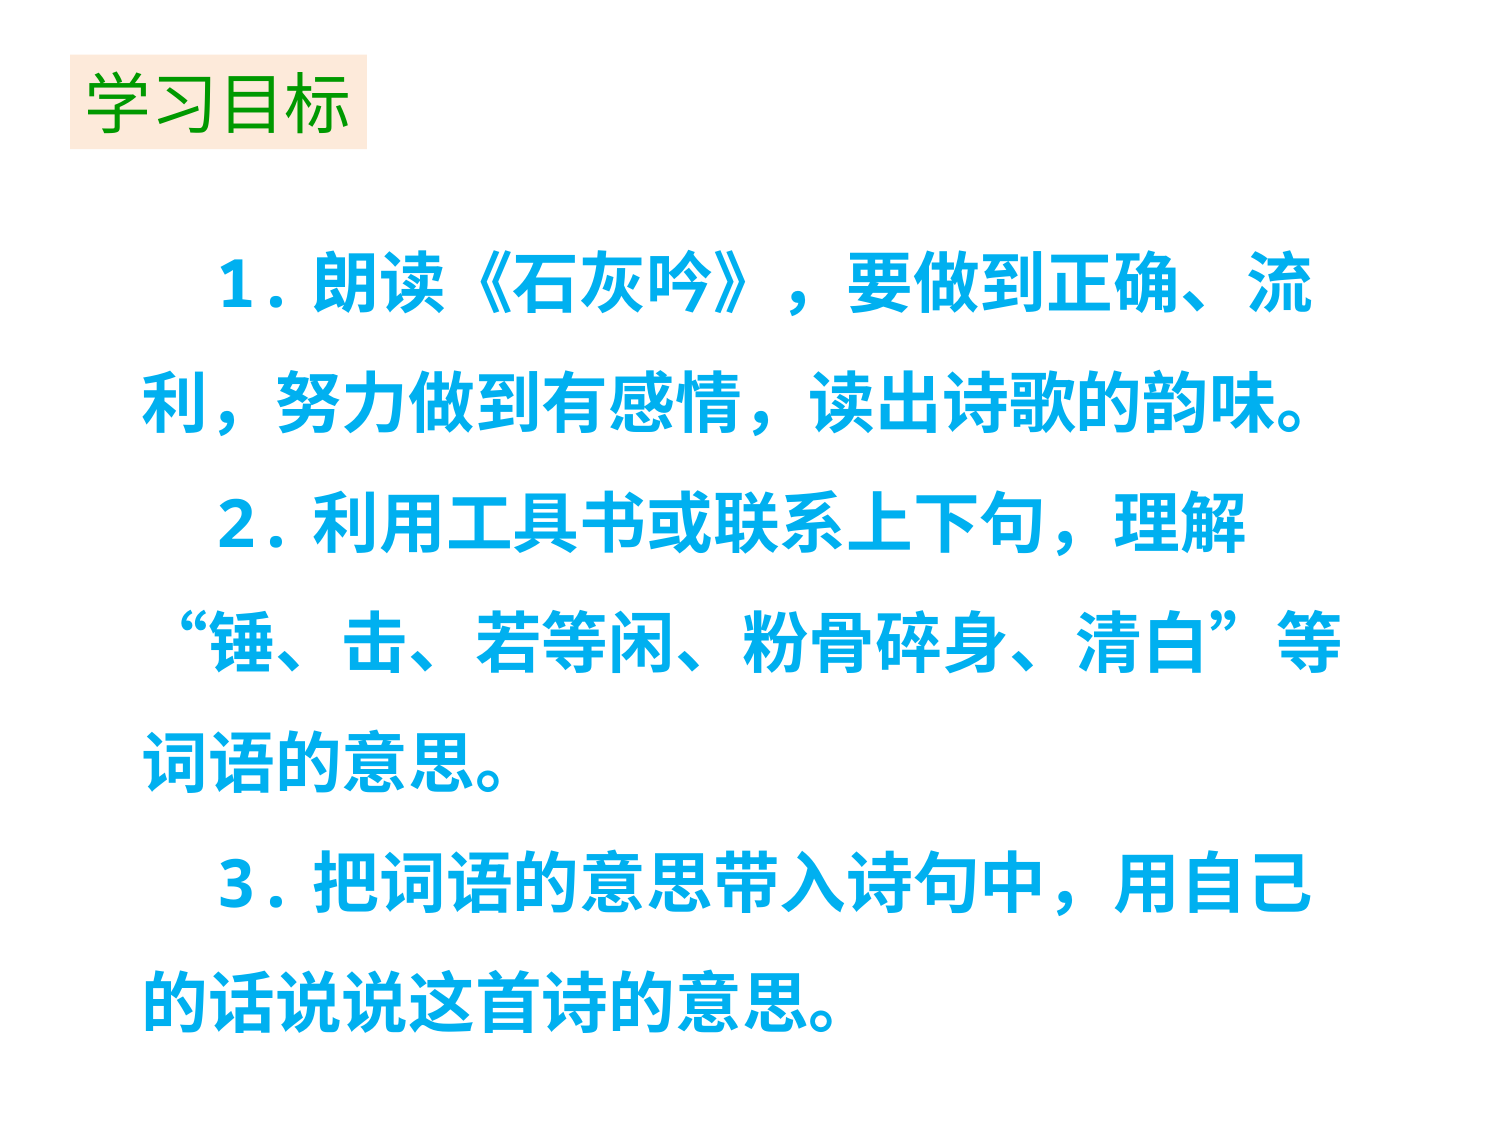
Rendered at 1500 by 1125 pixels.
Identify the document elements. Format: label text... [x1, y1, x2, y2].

text_box 学习目标 [70, 54, 367, 150]
text_box 1.朗读《石灰吟》，要做到正确、流利，努力做到有感情，读出诗歌的韵味。 2.利用工具书或联系上下句，理解“锤、击、若等闲、粉骨碎身、清白”等词语的意思。 3.把词语的意思带入诗句中，用自己的话说说这首诗的意思。 [126, 193, 1364, 1048]
